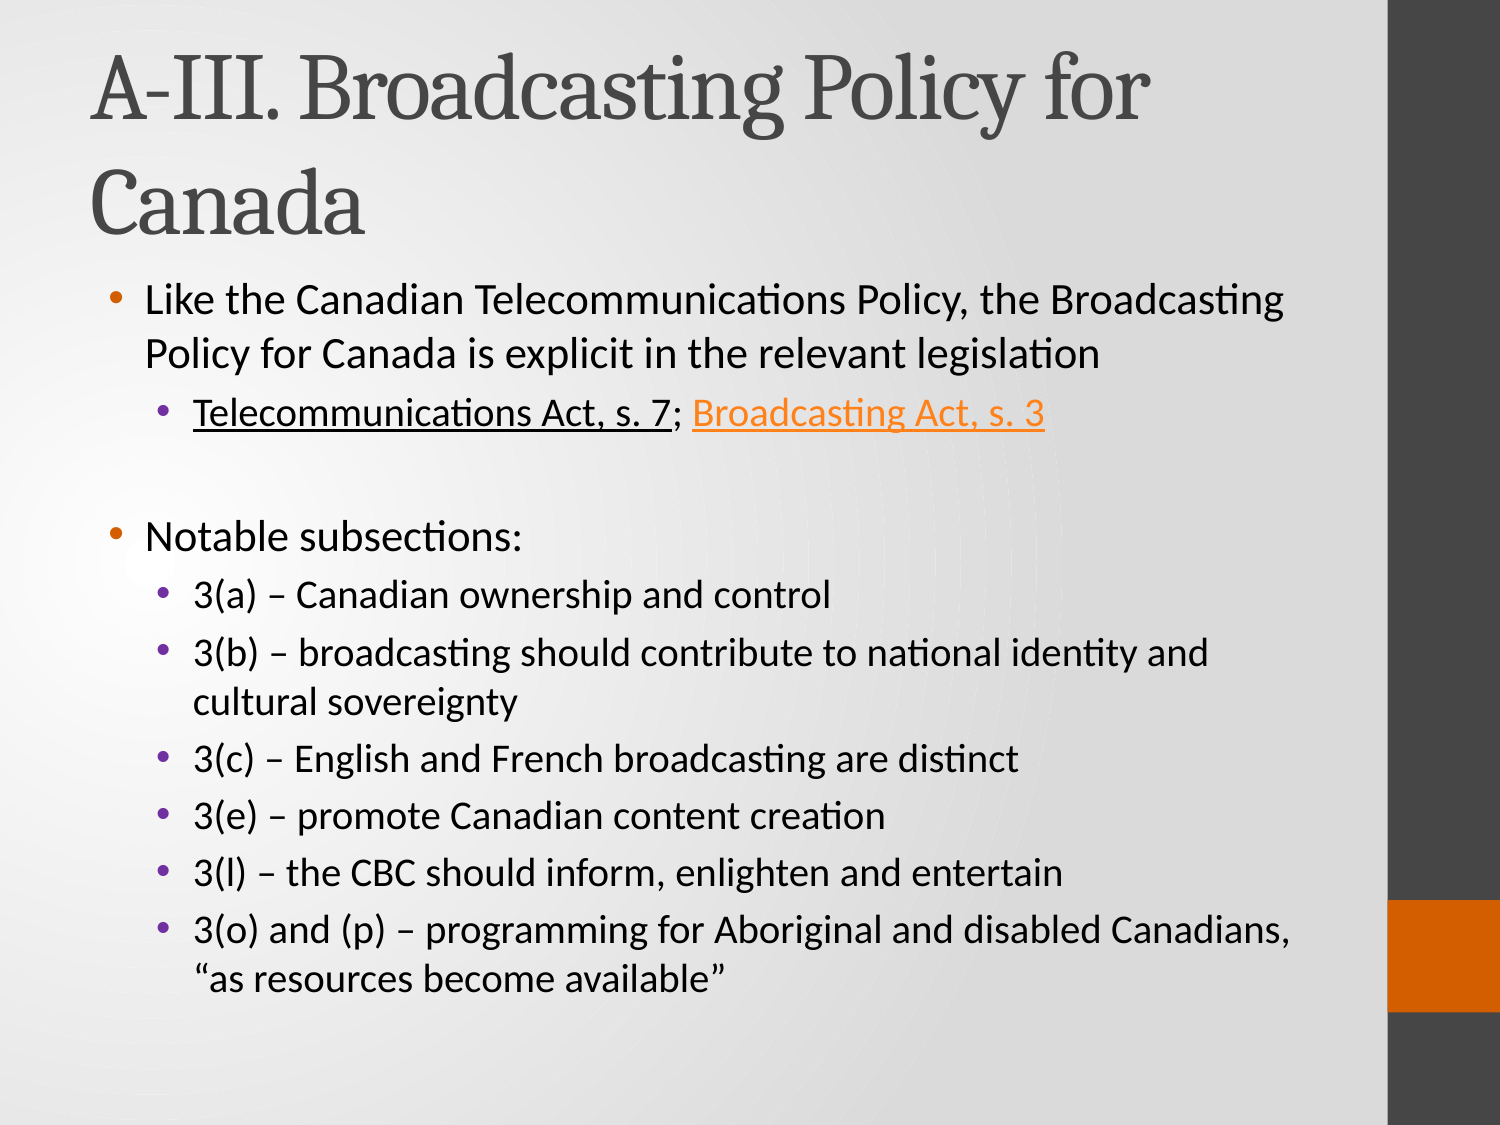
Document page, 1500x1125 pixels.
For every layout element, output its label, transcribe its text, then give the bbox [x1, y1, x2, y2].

title A-III. Broadcasting Policy for Canada [75, 45, 1325, 233]
list Like the Canadian Telecommunications Policy, the Broadcasting Policy for Canada is explicit in the relevant legislation Telecommunications Act, s. 7; Broadcasting Act, s. 3 Notable subsections: 3(a) – Canadian ownership and control 3(b) – broadcasting should contribute to national identity and cultural sovereignty 3(c) – English and French broadcasting are distinct 3(e) – promote Canadian content creation 3(l) – the CBC should inform, enlighten and entertain 3(o) and (p) – programming for Aboriginal and disabled Canadians, “as resources become available” [75, 262, 1325, 1050]
